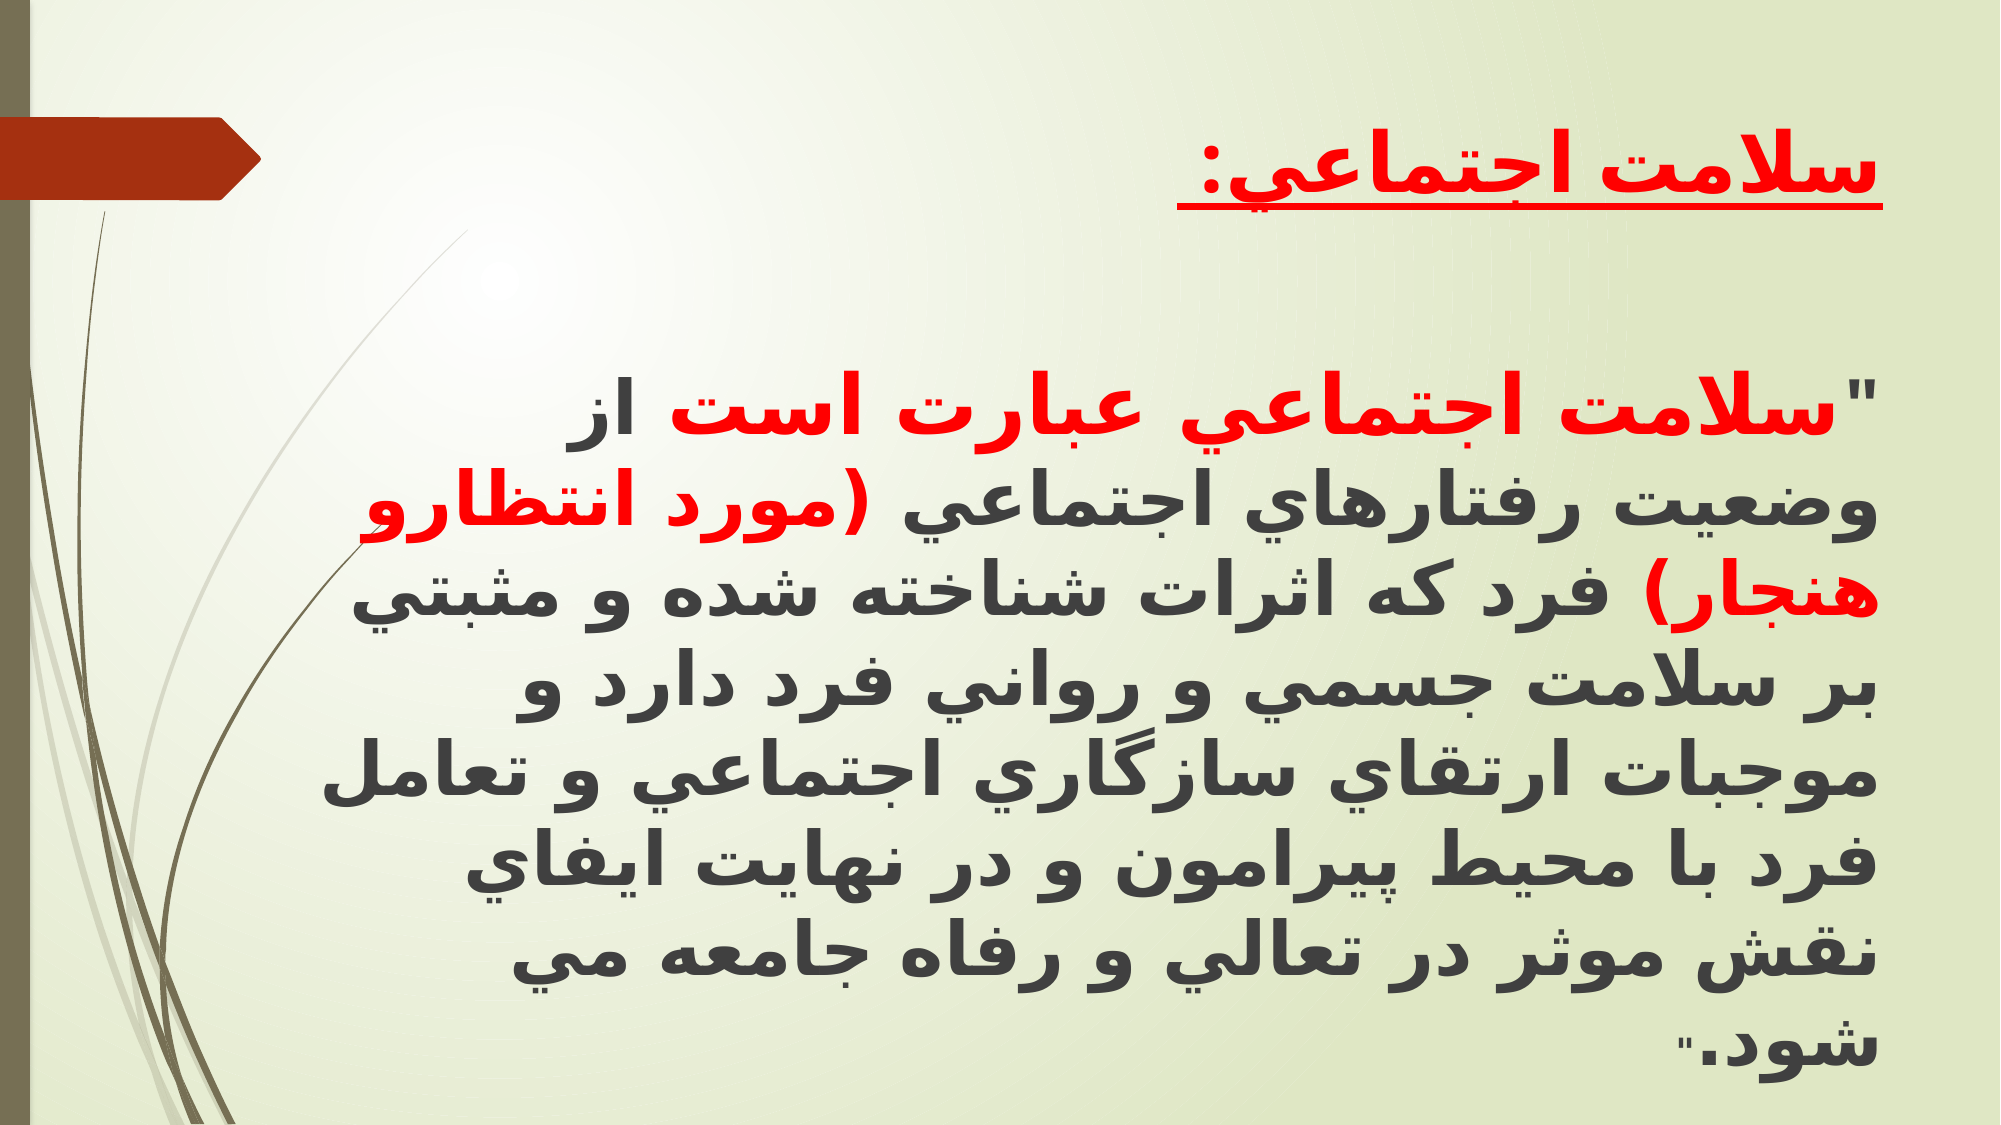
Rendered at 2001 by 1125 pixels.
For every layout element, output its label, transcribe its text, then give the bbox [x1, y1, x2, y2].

list سلامت اجتماعي: "سلامت اجتماعي عبارت است از وضعيت رفتارهاي اجتماعي (مورد انتظارو هنجار) فرد كه اثرات شناخته شده و مثبتي بر سلامت جسمي و رواني فرد دارد و موجبات ارتقاي سازگاري اجتماعي و تعامل فرد با محيط پيرامون و در نهايت ايفاي نقش موثر در تعالي و رفاه جامعه مي شود." [296, 101, 1916, 1094]
